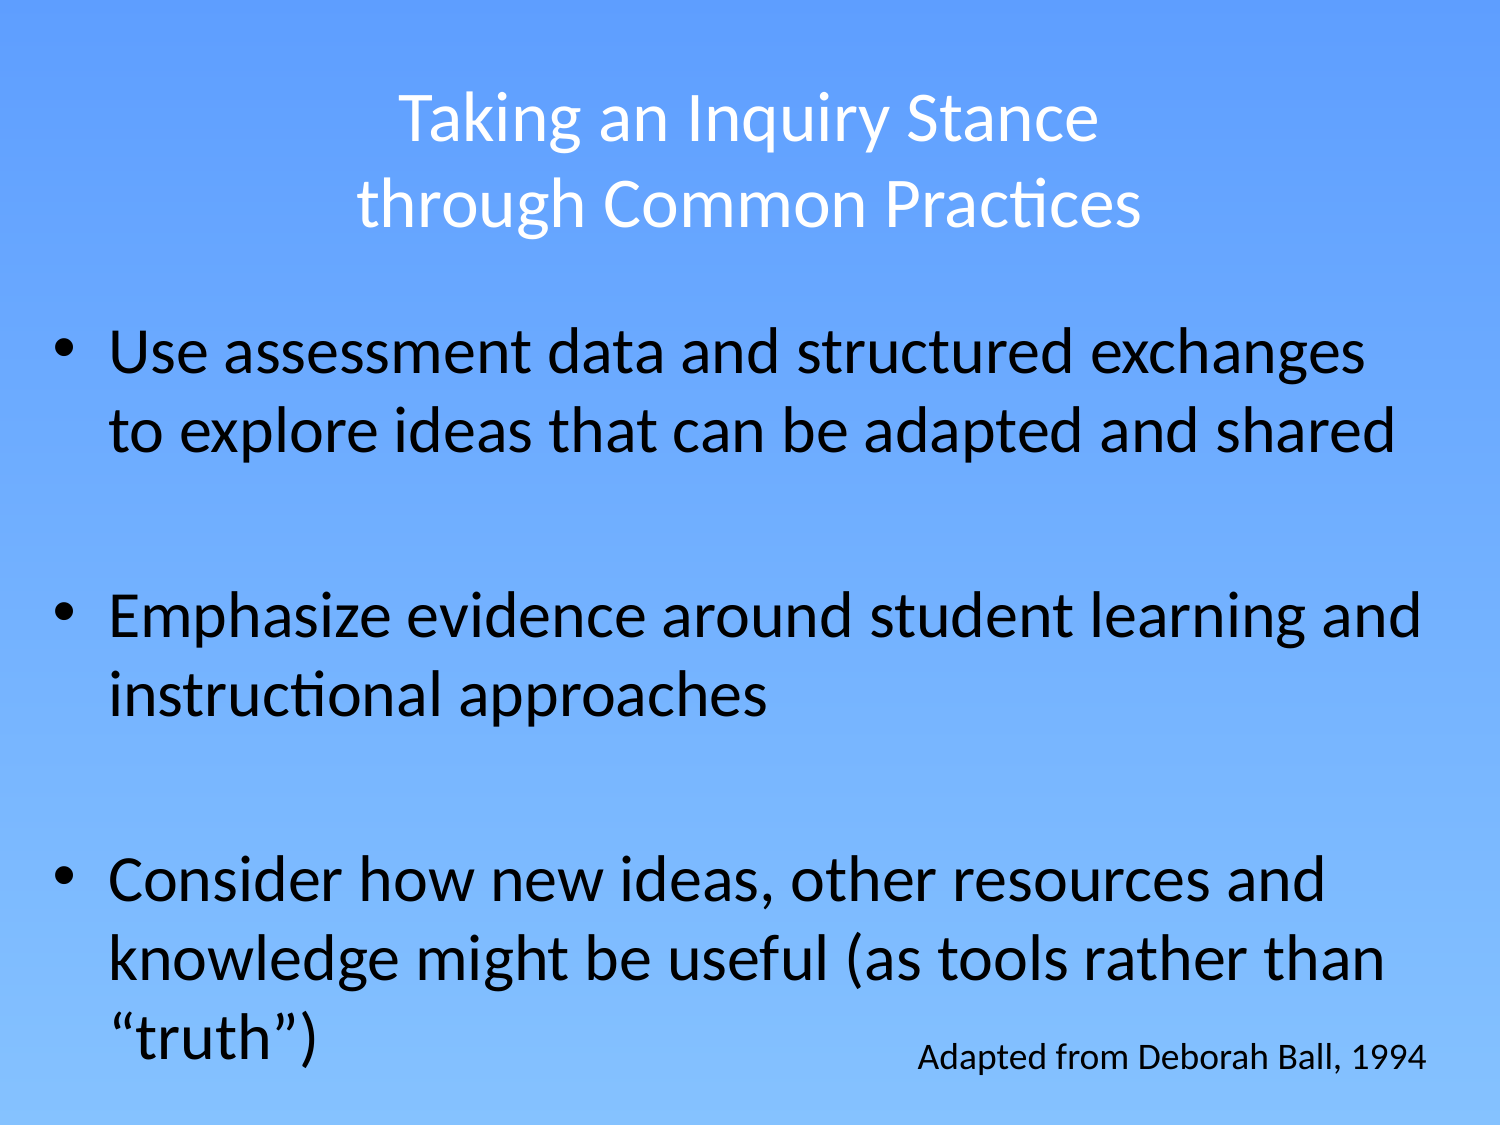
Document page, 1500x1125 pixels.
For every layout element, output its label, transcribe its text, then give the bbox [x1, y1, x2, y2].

text_box Adapted from Deborah Ball, 1994 [902, 1024, 1443, 1085]
title Taking an Inquiry Stance through Common Practices [112, 62, 1388, 250]
list Use assessment data and structured exchanges to explore ideas that can be adapted and shared Emphasize evidence around student learning and instructional approaches Consider how new ideas, other resources and knowledge might be useful (as tools rather than “truth”) [37, 299, 1450, 1088]
